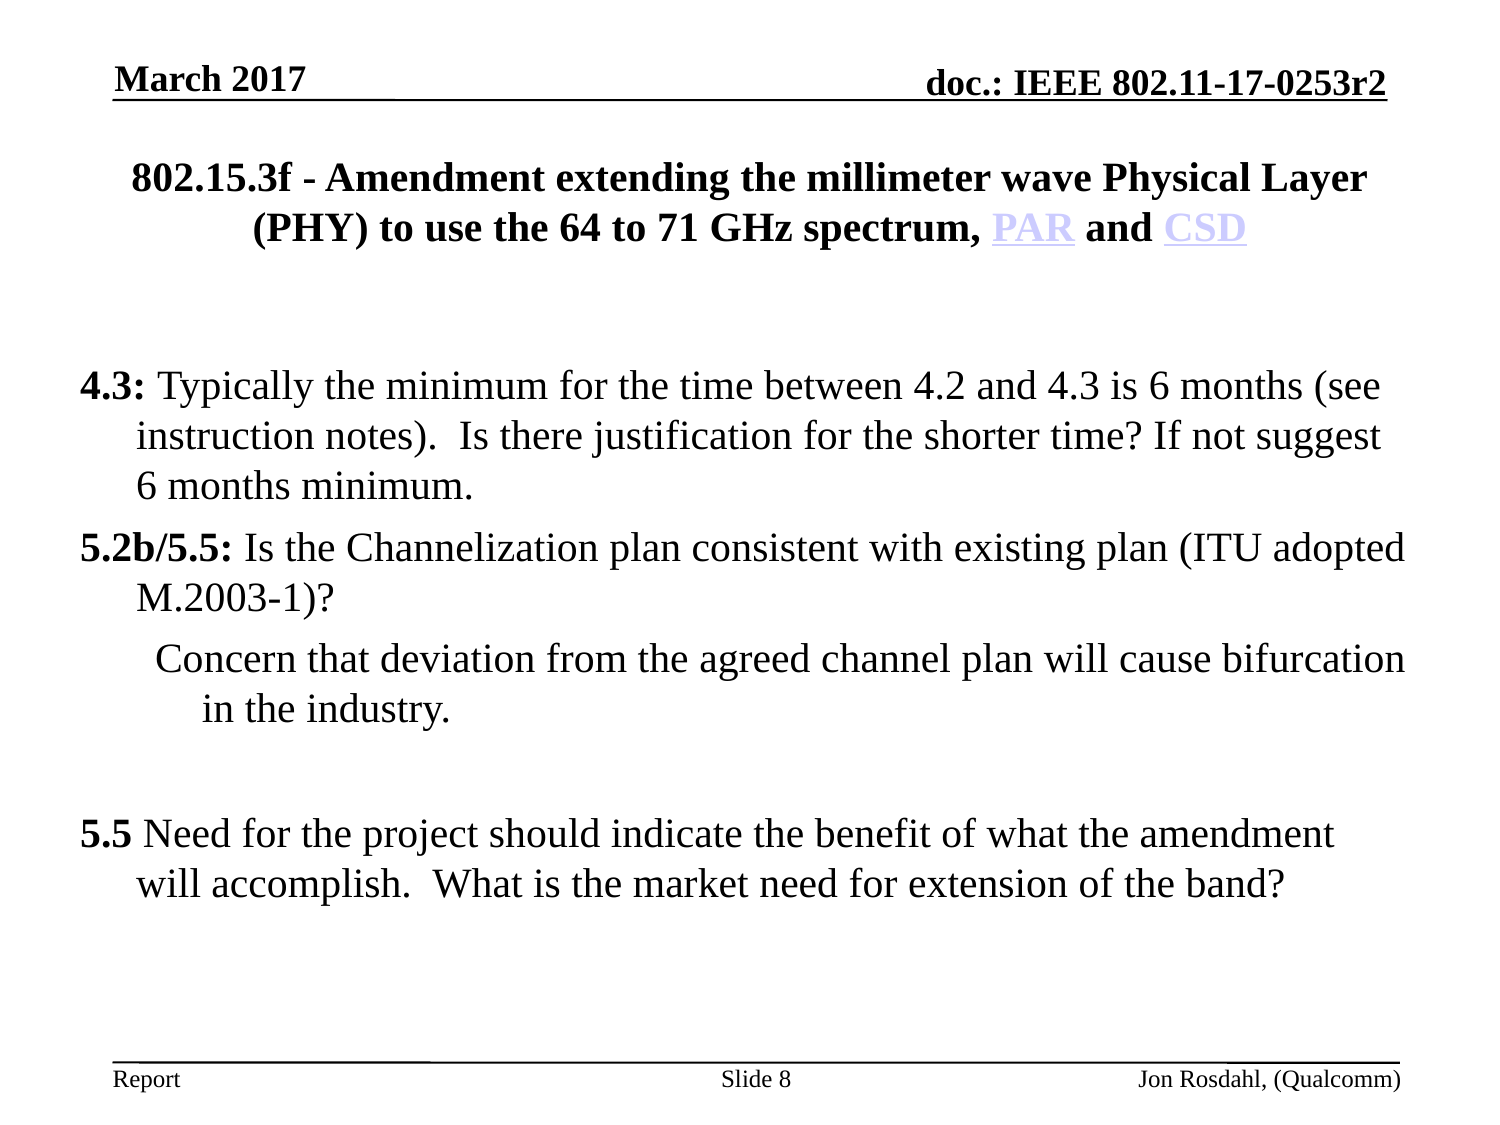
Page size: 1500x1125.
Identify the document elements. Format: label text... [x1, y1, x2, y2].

list 4.3: Typically the minimum for the time between 4.2 and 4.3 is 6 months (see instruction notes). Is there justification for the shorter time? If not suggest 6 months minimum. 5.2b/5.5: Is the Channelization plan consistent with existing plan (ITU adopted M.2003-1)? Concern that deviation from the agreed channel plan will cause bifurcation in the industry. 5.5 Need for the project should indicate the benefit of what the amendment will accomplish. What is the market need for extension of the band? [64, 349, 1424, 990]
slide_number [114, 54, 423, 100]
slide_number Slide 8 [712, 1061, 800, 1123]
title 802.15.3f - Amendment extending the millimeter wave Physical Layer (PHY) to use the 64 to 71 GHz spectrum, PAR and CSD [112, 112, 1388, 288]
footer Jon Rosdahl, (Qualcomm) [878, 1061, 1402, 1093]
